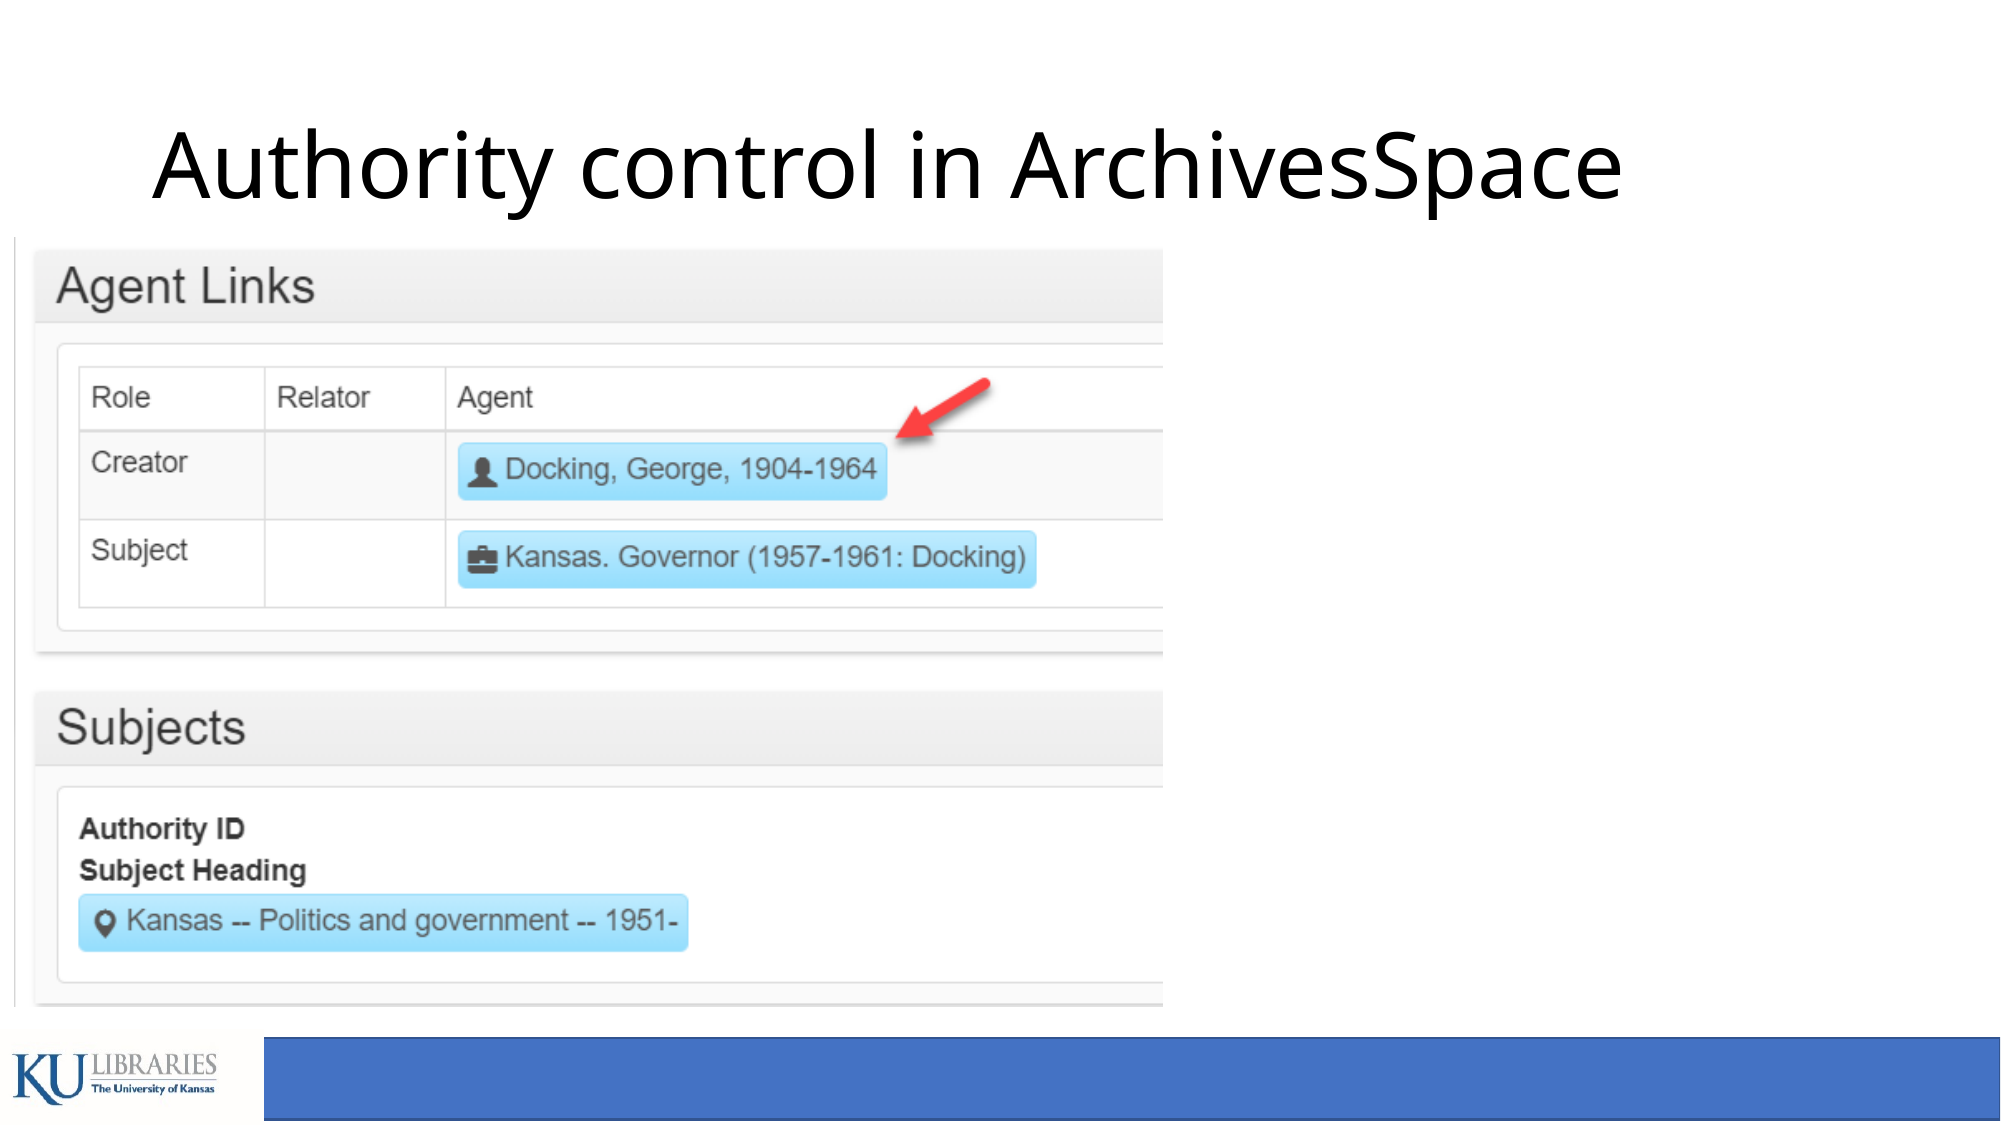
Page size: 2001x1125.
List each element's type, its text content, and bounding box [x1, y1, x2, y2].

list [14, 237, 1163, 1007]
title Authority control in ArchivesSpace [137, 59, 1863, 278]
picture [0, 1029, 264, 1125]
